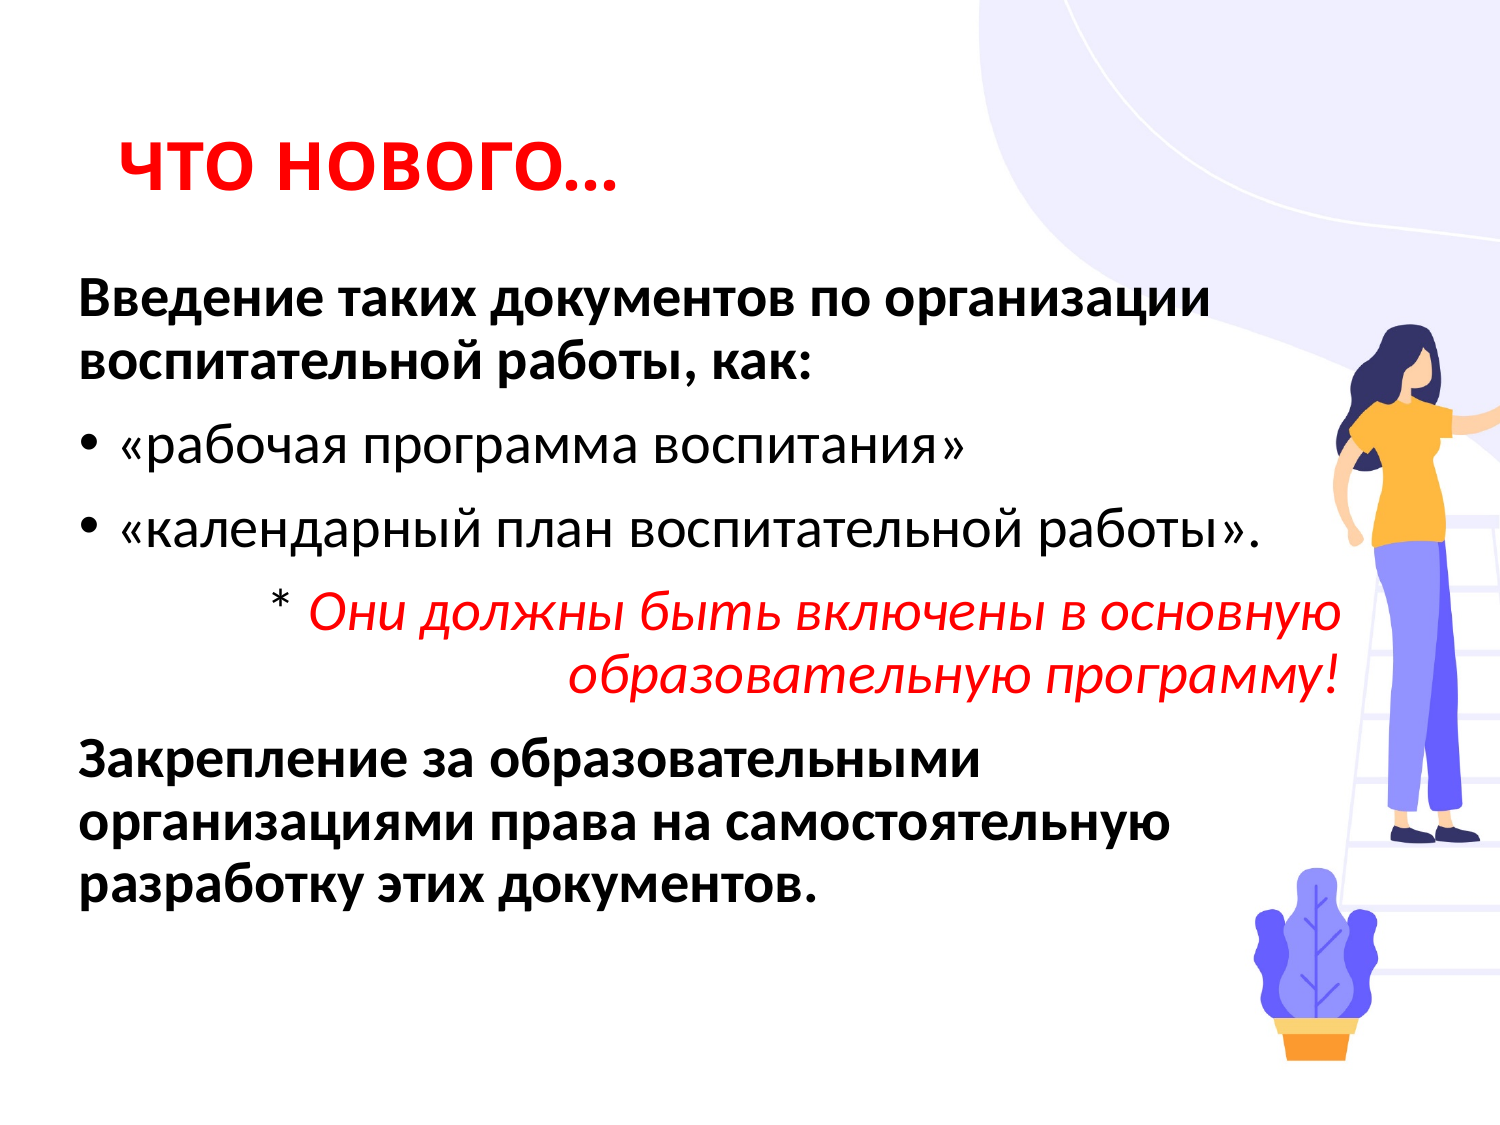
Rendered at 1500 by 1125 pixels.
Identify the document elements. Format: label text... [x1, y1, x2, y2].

title ЧТО НОВОГО… [103, 59, 1397, 278]
picture [0, 0, 1500, 1125]
list Введение таких документов по организации воспитательной работы, как: «рабочая программа воспитания» «календарный план воспитательной работы». * Они должны быть включены в основную образовательную программу! Закрепление за образовательными организациями права на самостоятельную разработку этих документов. [63, 259, 1358, 1023]
